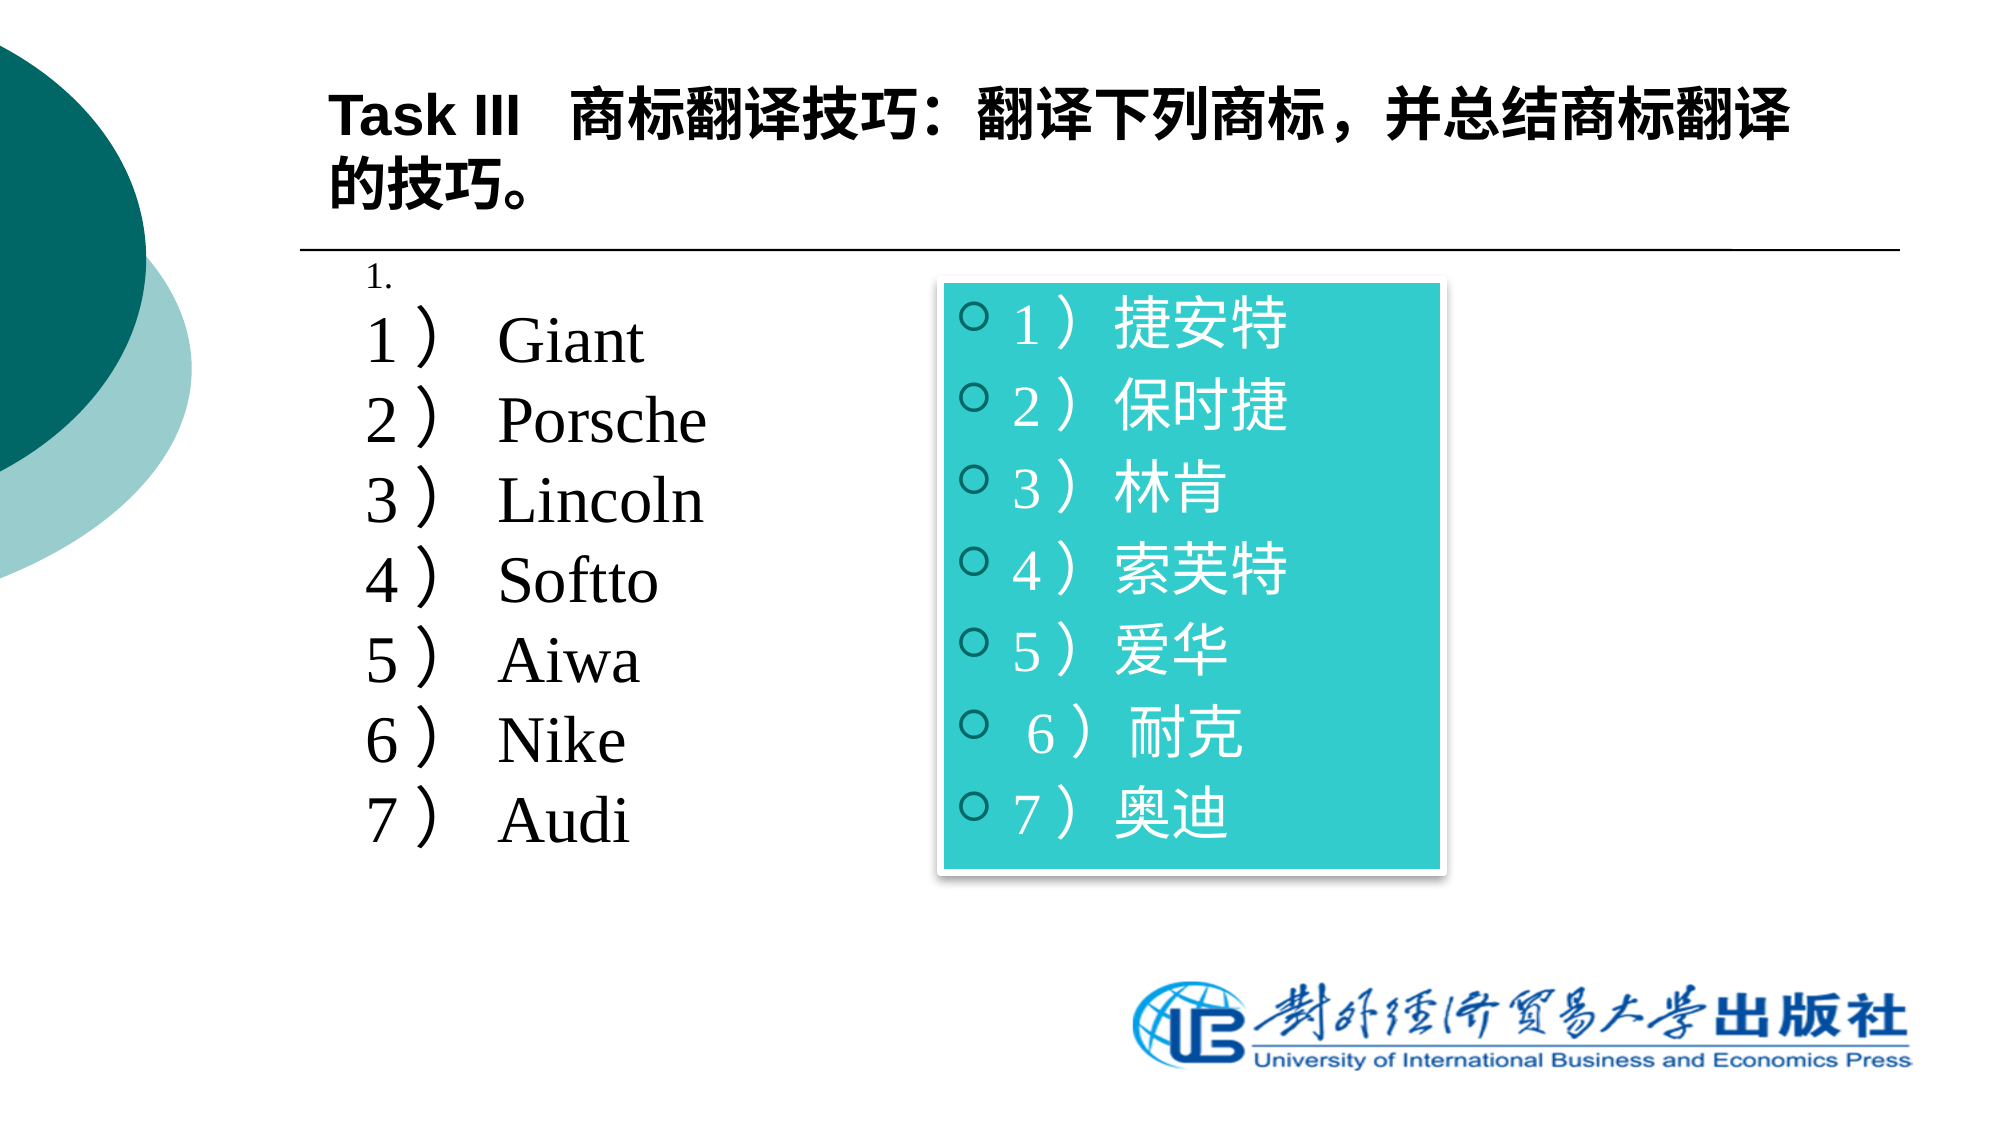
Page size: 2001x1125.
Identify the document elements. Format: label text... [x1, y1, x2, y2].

text_box 1. 1）Giant 2）Porsche 3）Lincoln 4）Softto 5）Aiwa 6）Nike 7）Audi [350, 243, 788, 863]
picture [1054, 922, 2000, 1125]
list 1）捷安特 2）保时捷 3）林肯 4）索芙特 5）爱华 6）耐克 7）奥迪 [937, 276, 1447, 876]
title Task III 商标翻译技巧：翻译下列商标，并总结商标翻译的技巧。 [313, 77, 1860, 226]
